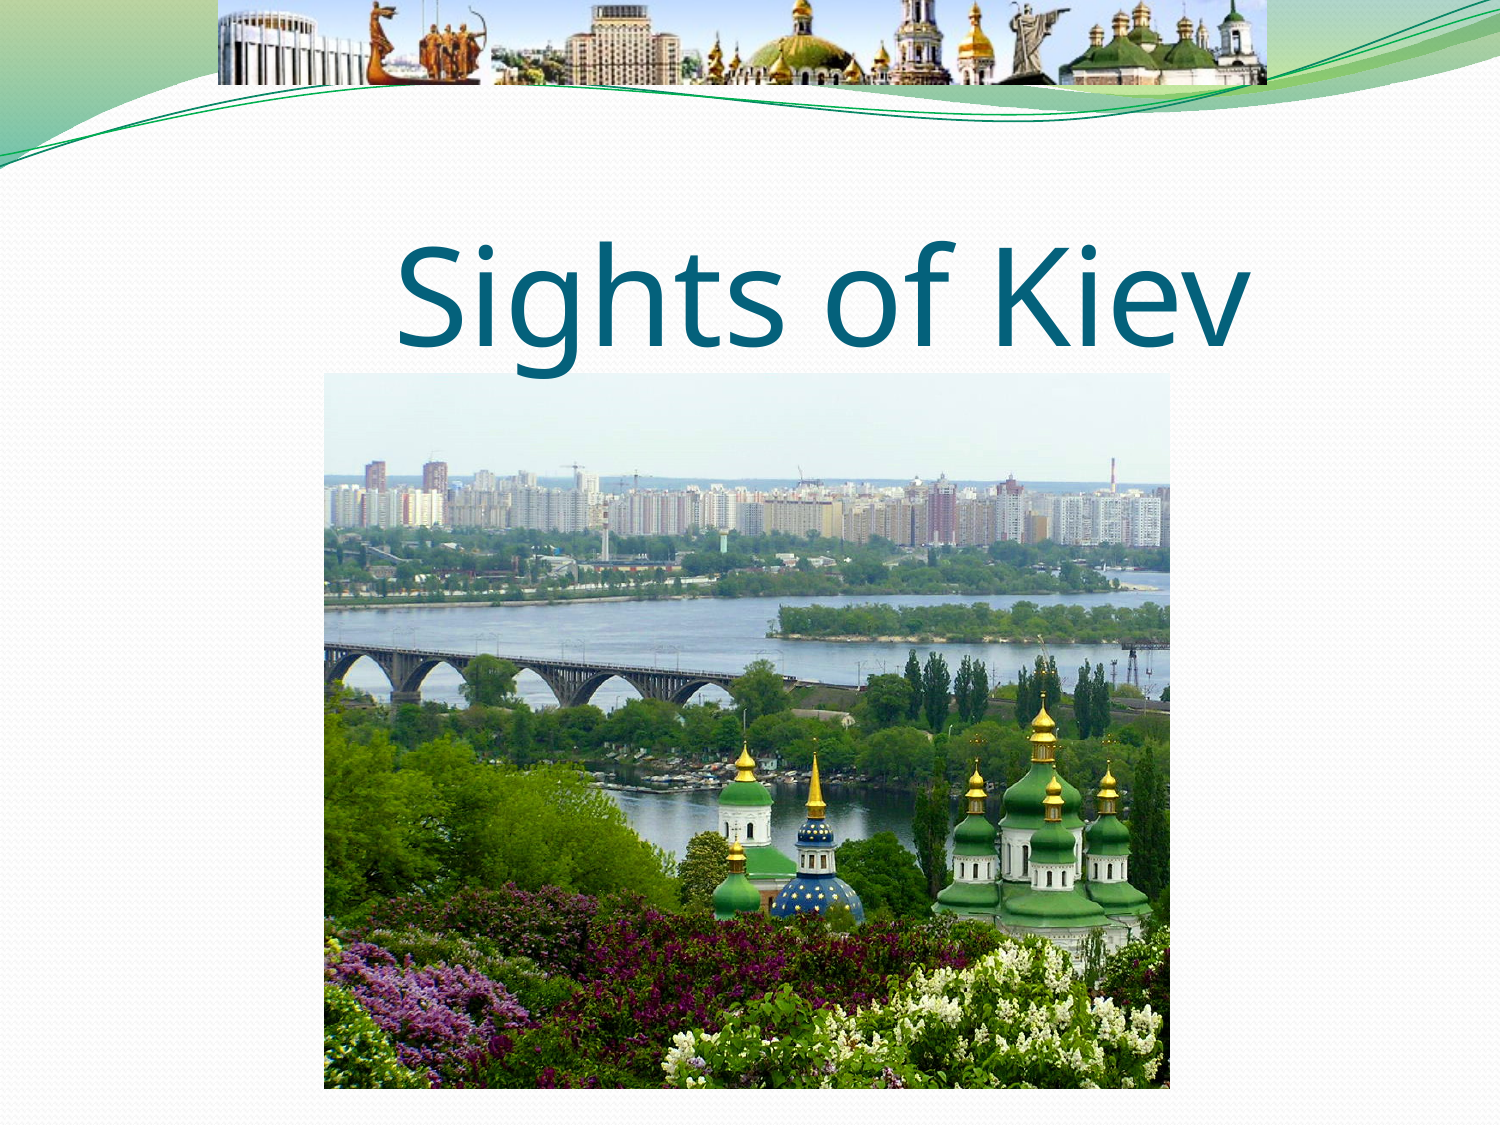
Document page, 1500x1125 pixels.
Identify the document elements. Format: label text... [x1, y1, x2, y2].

picture [324, 373, 1170, 1089]
title Sights of Kiev [0, 160, 1359, 374]
picture [218, 0, 1268, 85]
